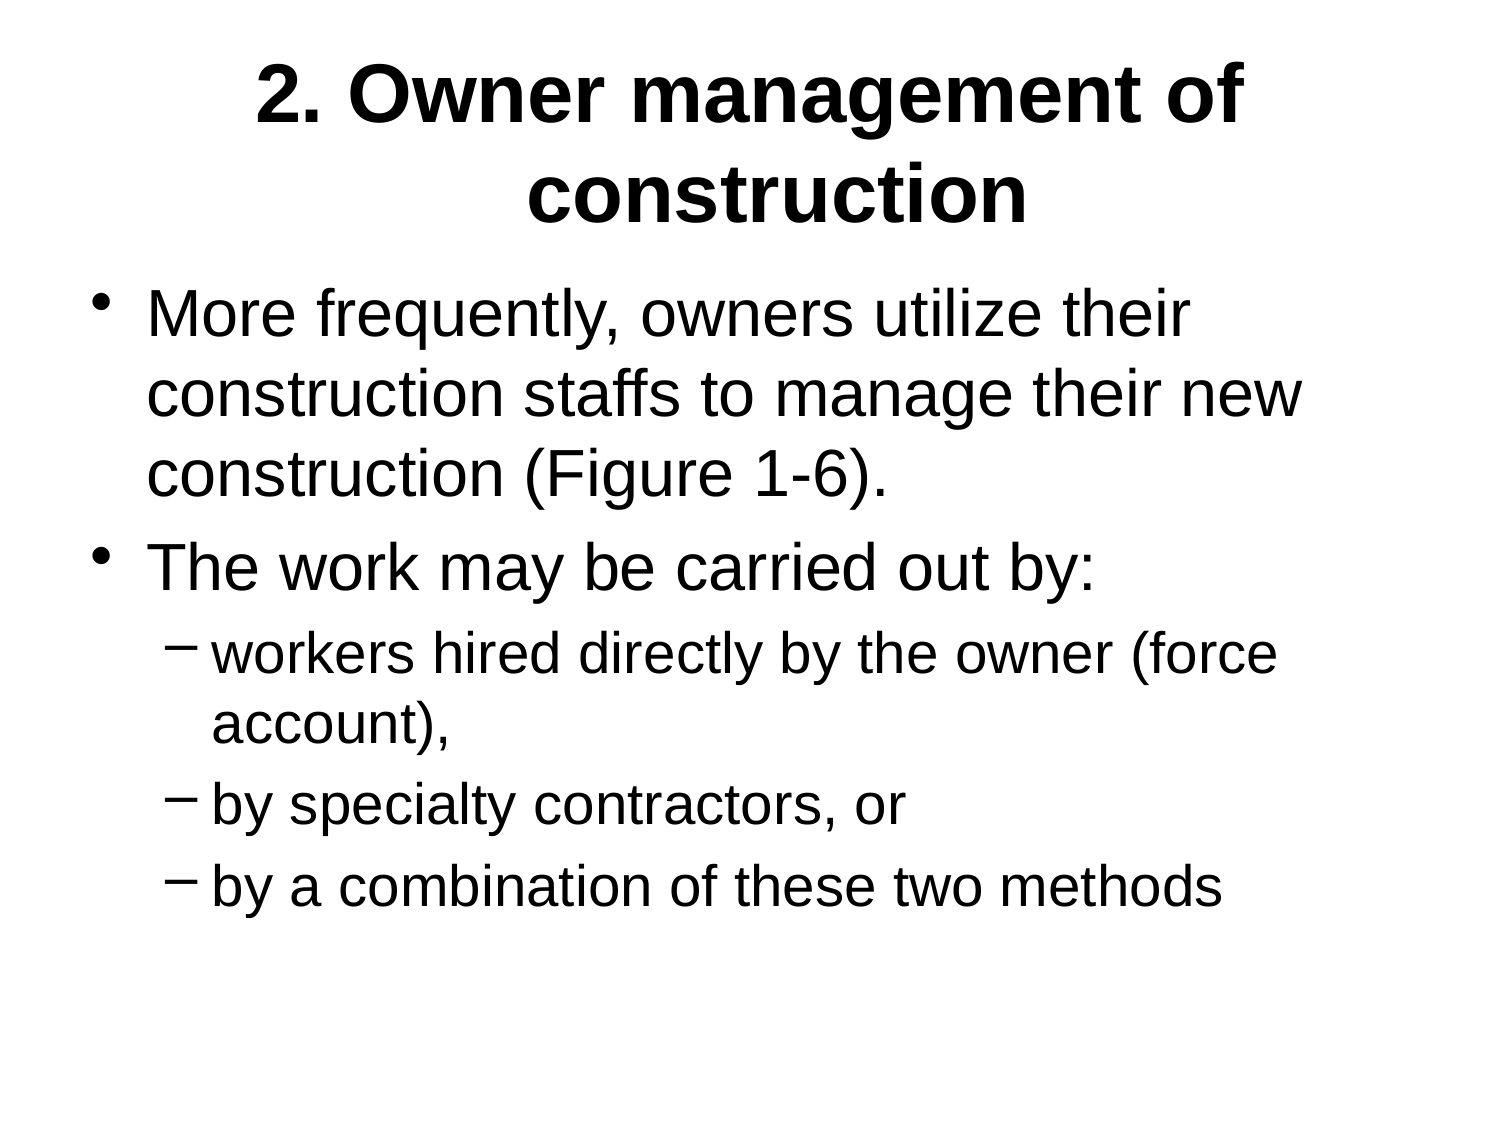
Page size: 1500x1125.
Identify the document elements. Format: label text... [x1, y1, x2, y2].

list More frequently, owners utilize their construction staffs to manage their new construction (Figure 1-6). The work may be carried out by: workers hired directly by the owner (force account), by specialty contractors, or by a combination of these two methods [74, 262, 1426, 1006]
title 2. Owner management of construction [24, 44, 1476, 233]
